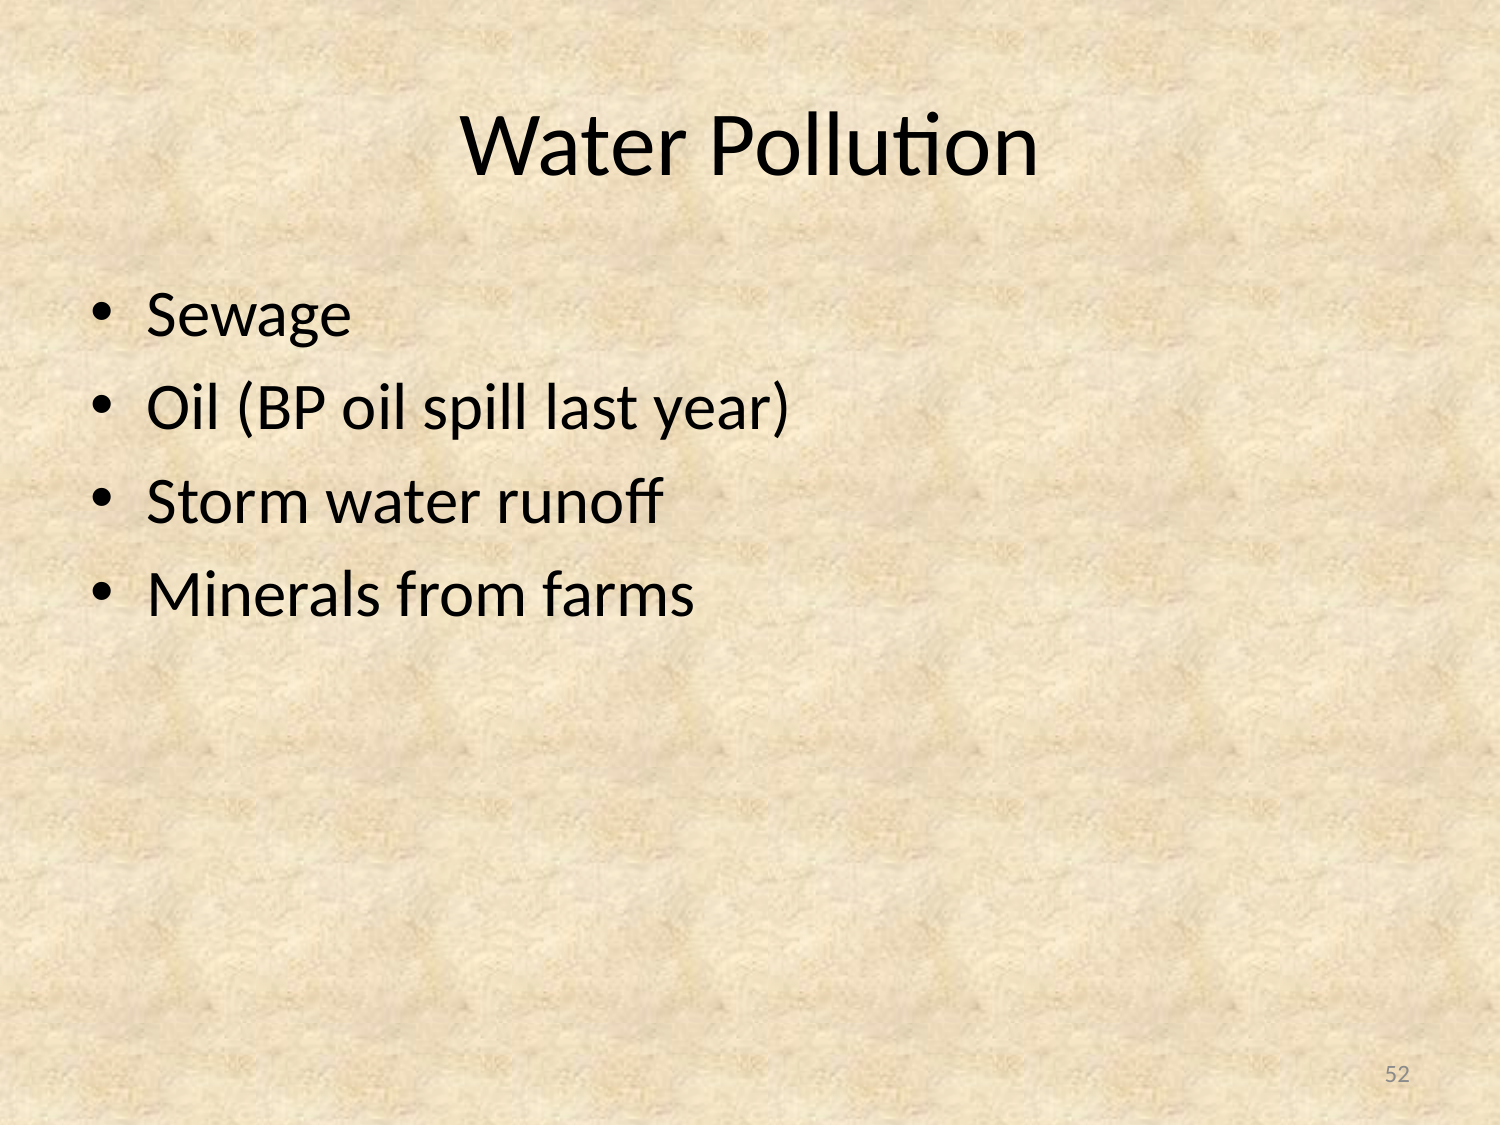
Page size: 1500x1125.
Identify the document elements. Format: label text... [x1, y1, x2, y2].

slide_number 52 [1074, 1042, 1425, 1103]
title Water Pollution [75, 45, 1425, 233]
list Sewage Oil (BP oil spill last year) Storm water runoff Minerals from farms [75, 262, 1425, 1005]
